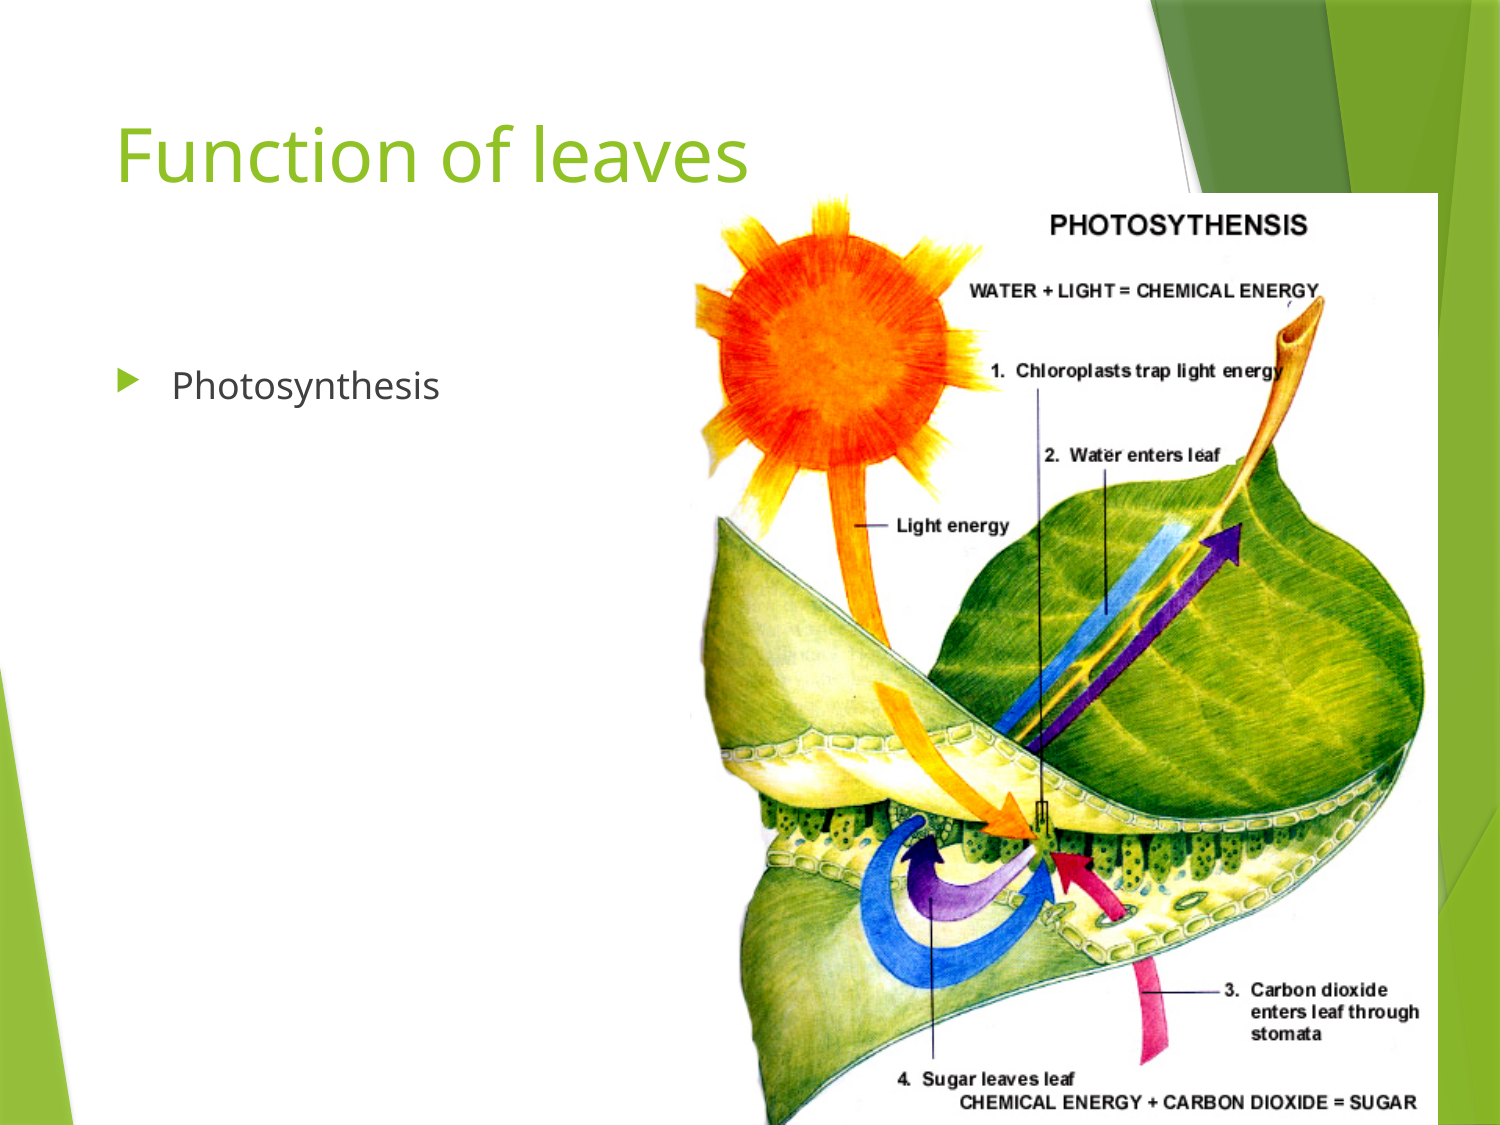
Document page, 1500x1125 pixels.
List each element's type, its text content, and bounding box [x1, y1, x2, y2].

picture [690, 193, 1439, 1125]
list Photosynthesis [99, 354, 685, 992]
title Function of leaves [99, 99, 1142, 317]
